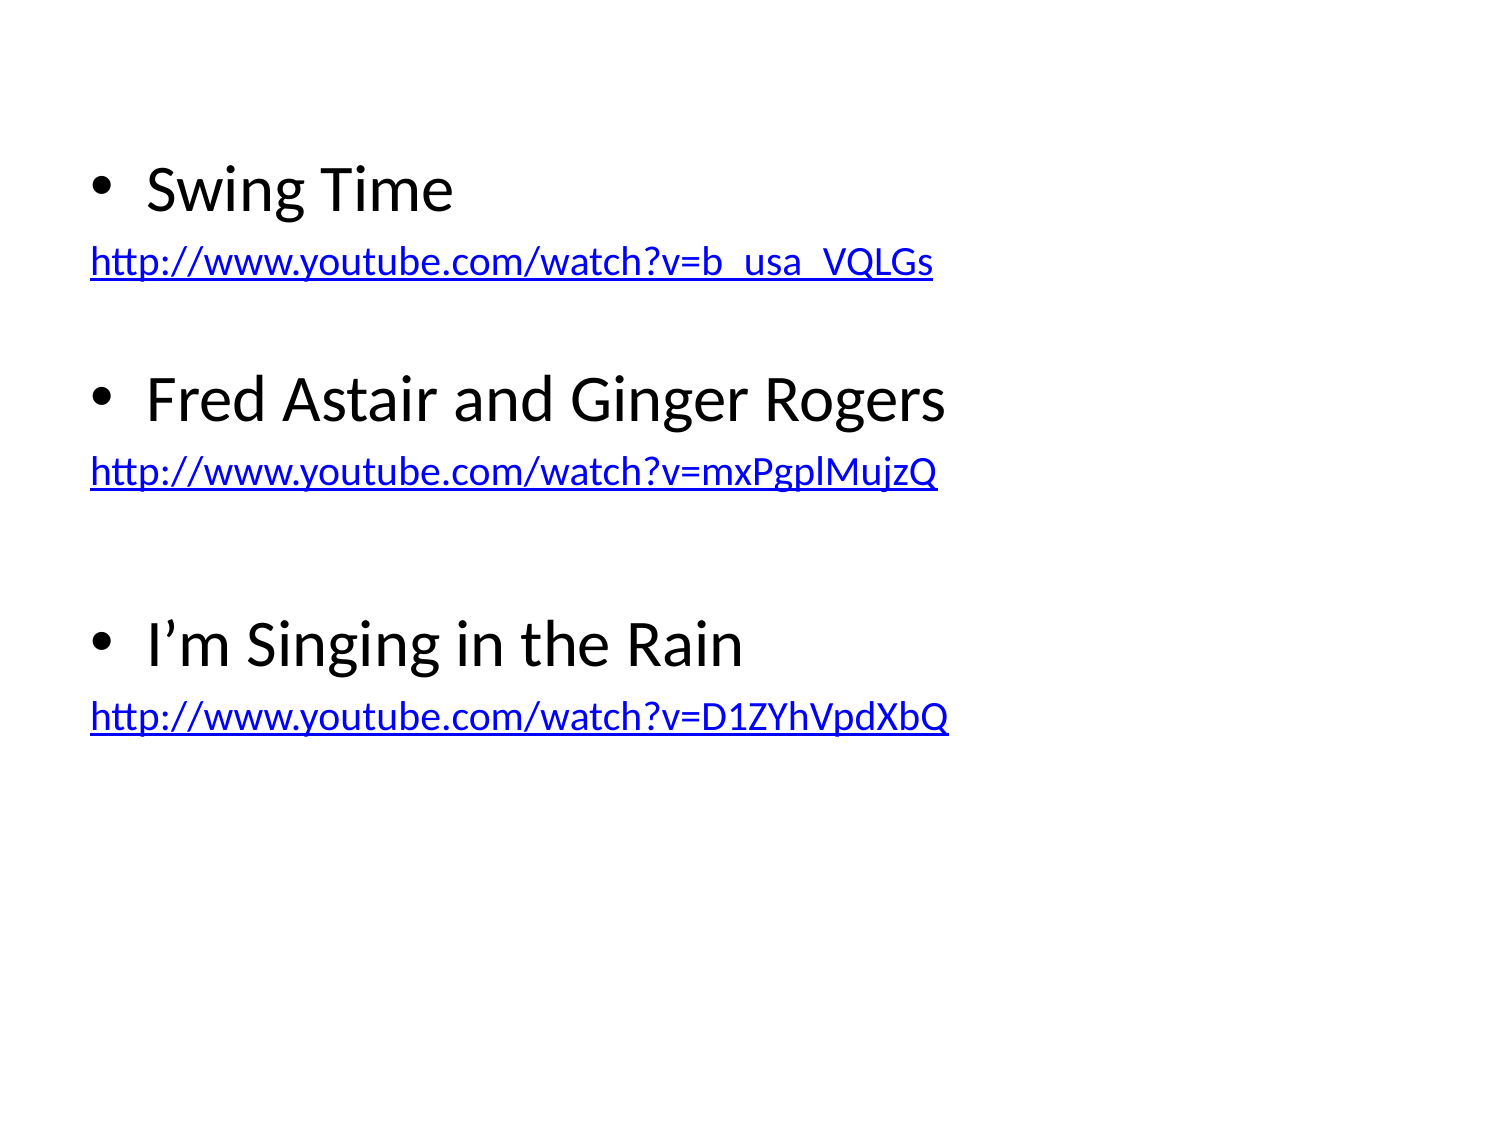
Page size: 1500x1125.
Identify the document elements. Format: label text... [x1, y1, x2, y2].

list Swing Time http://www.youtube.com/watch?v=b_usa_VQLGs Fred Astair and Ginger Rogers http://www.youtube.com/watch?v=mxPgplMujzQ I’m Singing in the Rain http://www.youtube.com/watch?v=D1ZYhVpdXbQ [75, 137, 1425, 1005]
